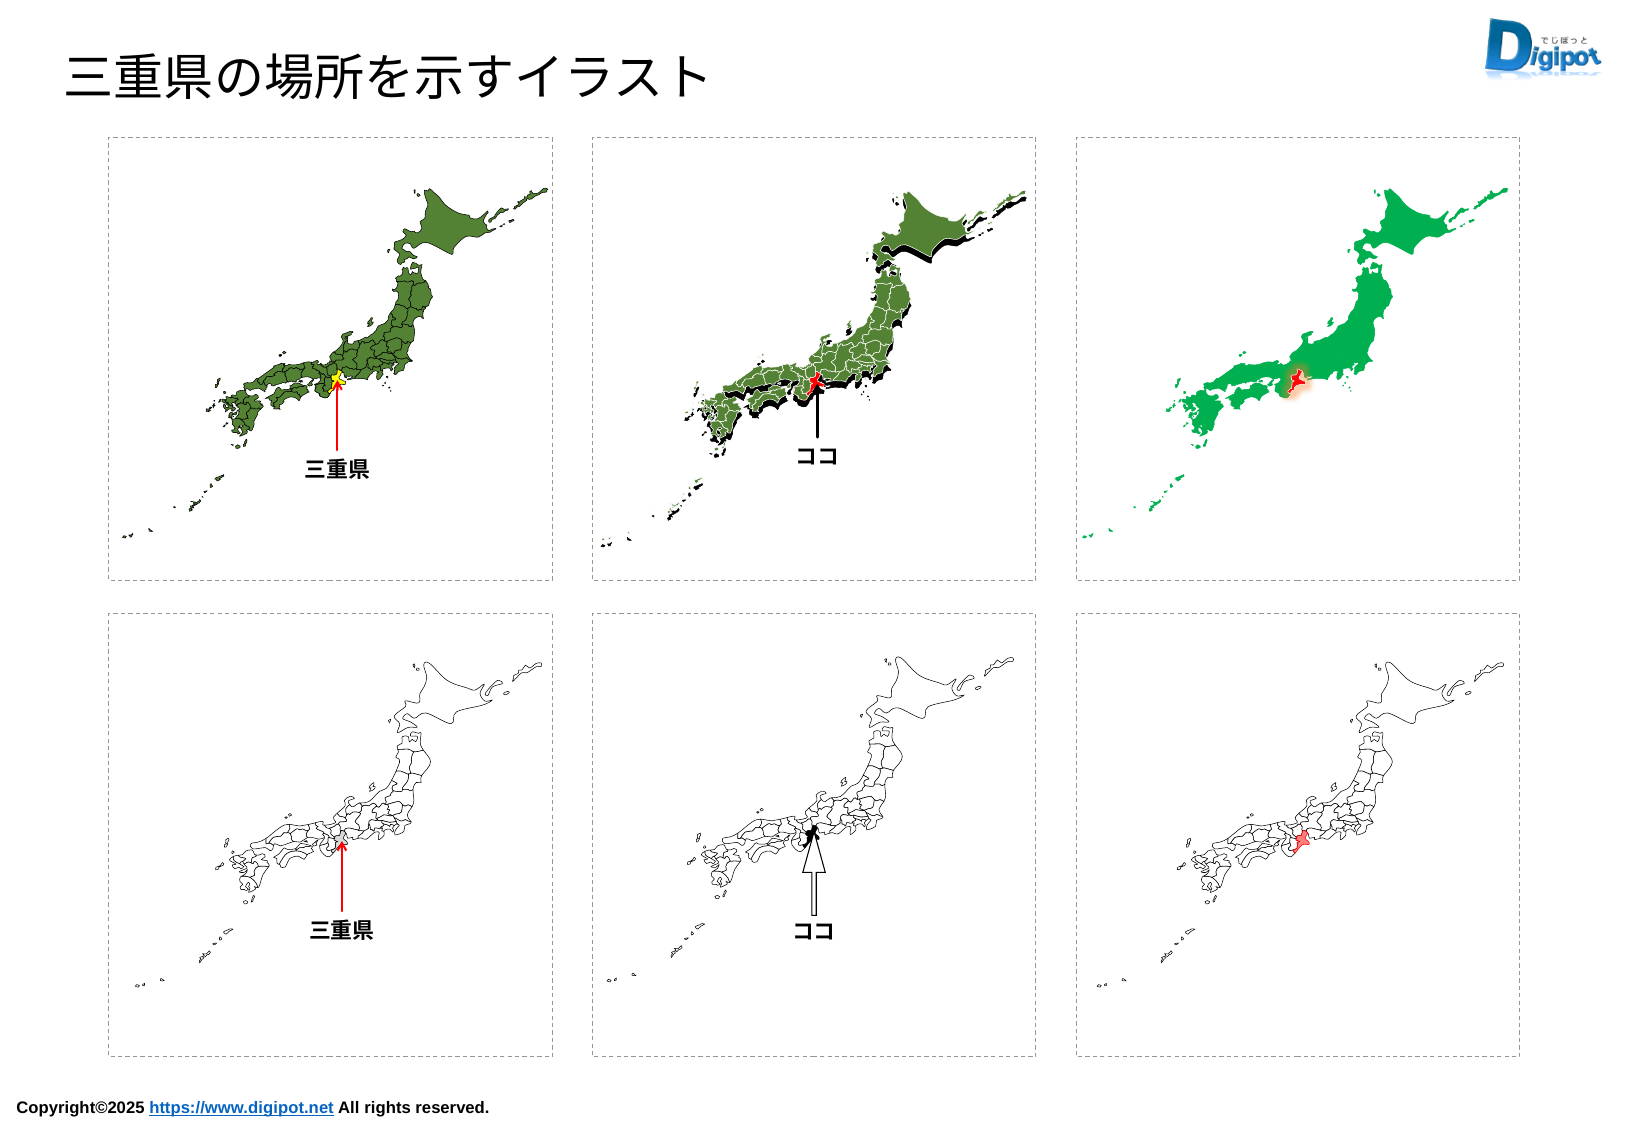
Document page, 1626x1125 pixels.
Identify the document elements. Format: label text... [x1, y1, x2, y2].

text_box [122, 188, 548, 539]
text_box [606, 656, 1014, 983]
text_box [135, 661, 542, 988]
text_box 三重県の場所を示すイラスト [49, 38, 728, 113]
picture [1485, 18, 1602, 82]
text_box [1097, 661, 1504, 988]
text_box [1082, 188, 1509, 539]
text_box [600, 190, 1027, 548]
